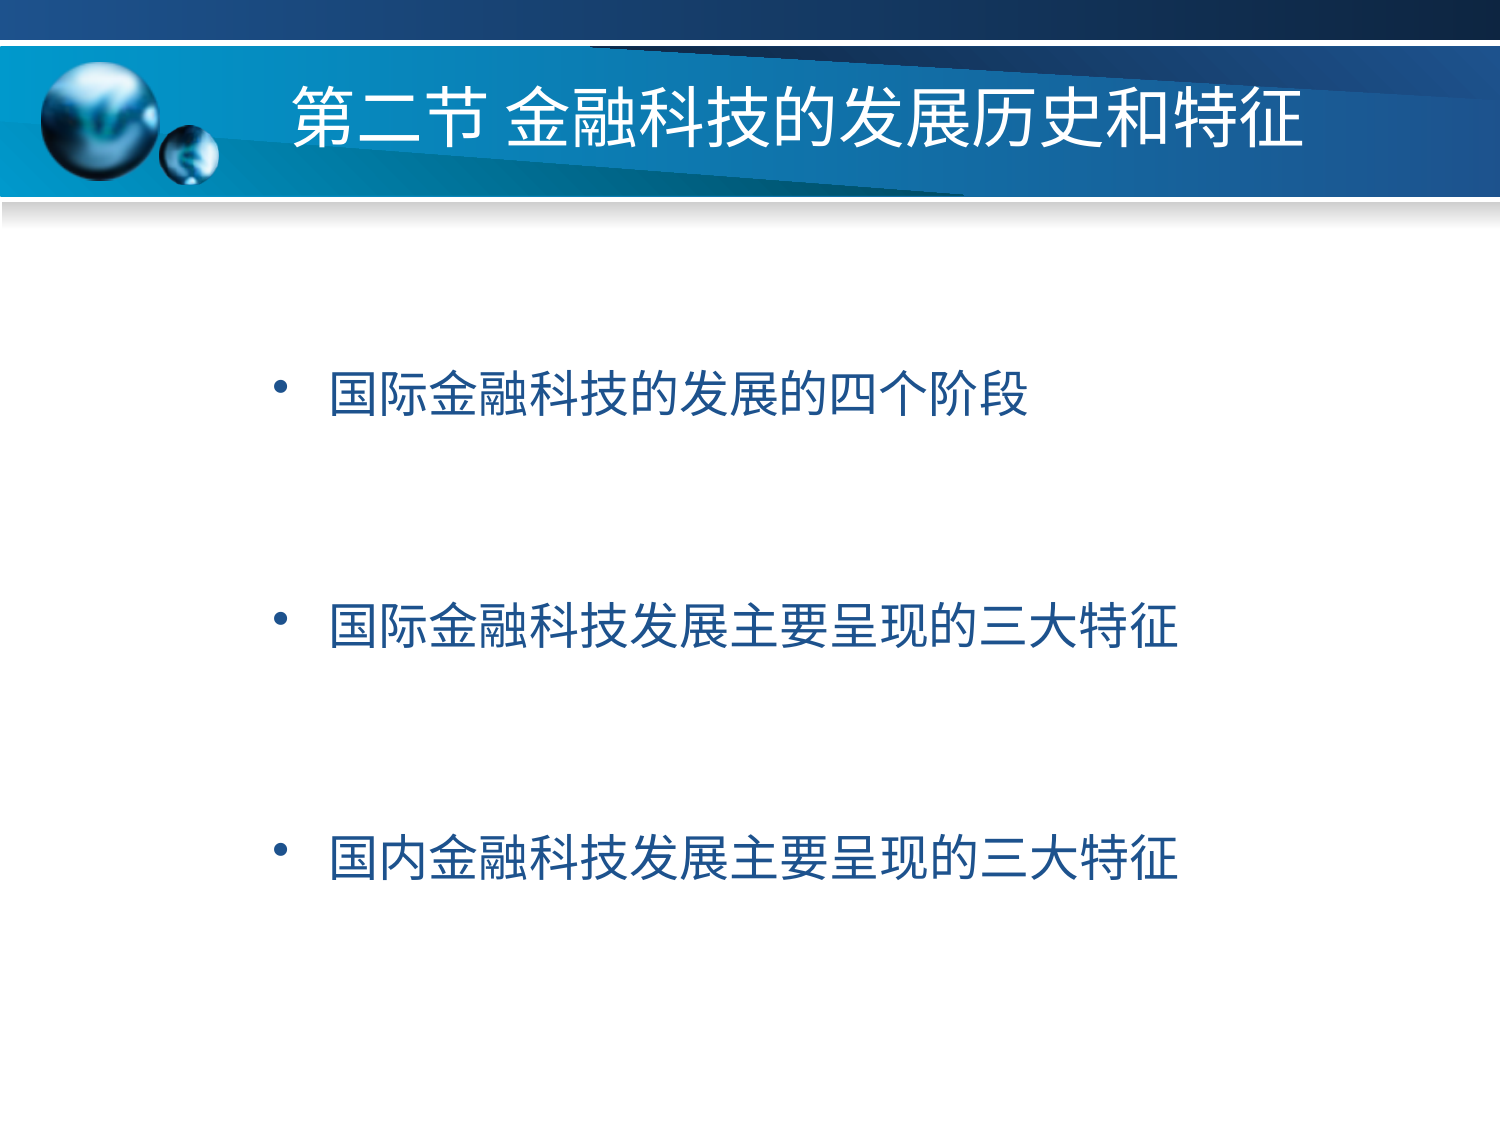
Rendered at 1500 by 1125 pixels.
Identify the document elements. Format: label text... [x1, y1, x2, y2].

text_box 国际金融科技的发展的四个阶段 [257, 355, 1380, 430]
picture [42, 63, 159, 180]
title 第二节 金融科技的发展历史和特征 [274, 44, 1363, 188]
picture [160, 126, 218, 184]
text_box 国内金融科技发展主要呈现的三大特征 [257, 818, 1380, 894]
text_box 国际金融科技发展主要呈现的三大特征 [257, 586, 1380, 662]
